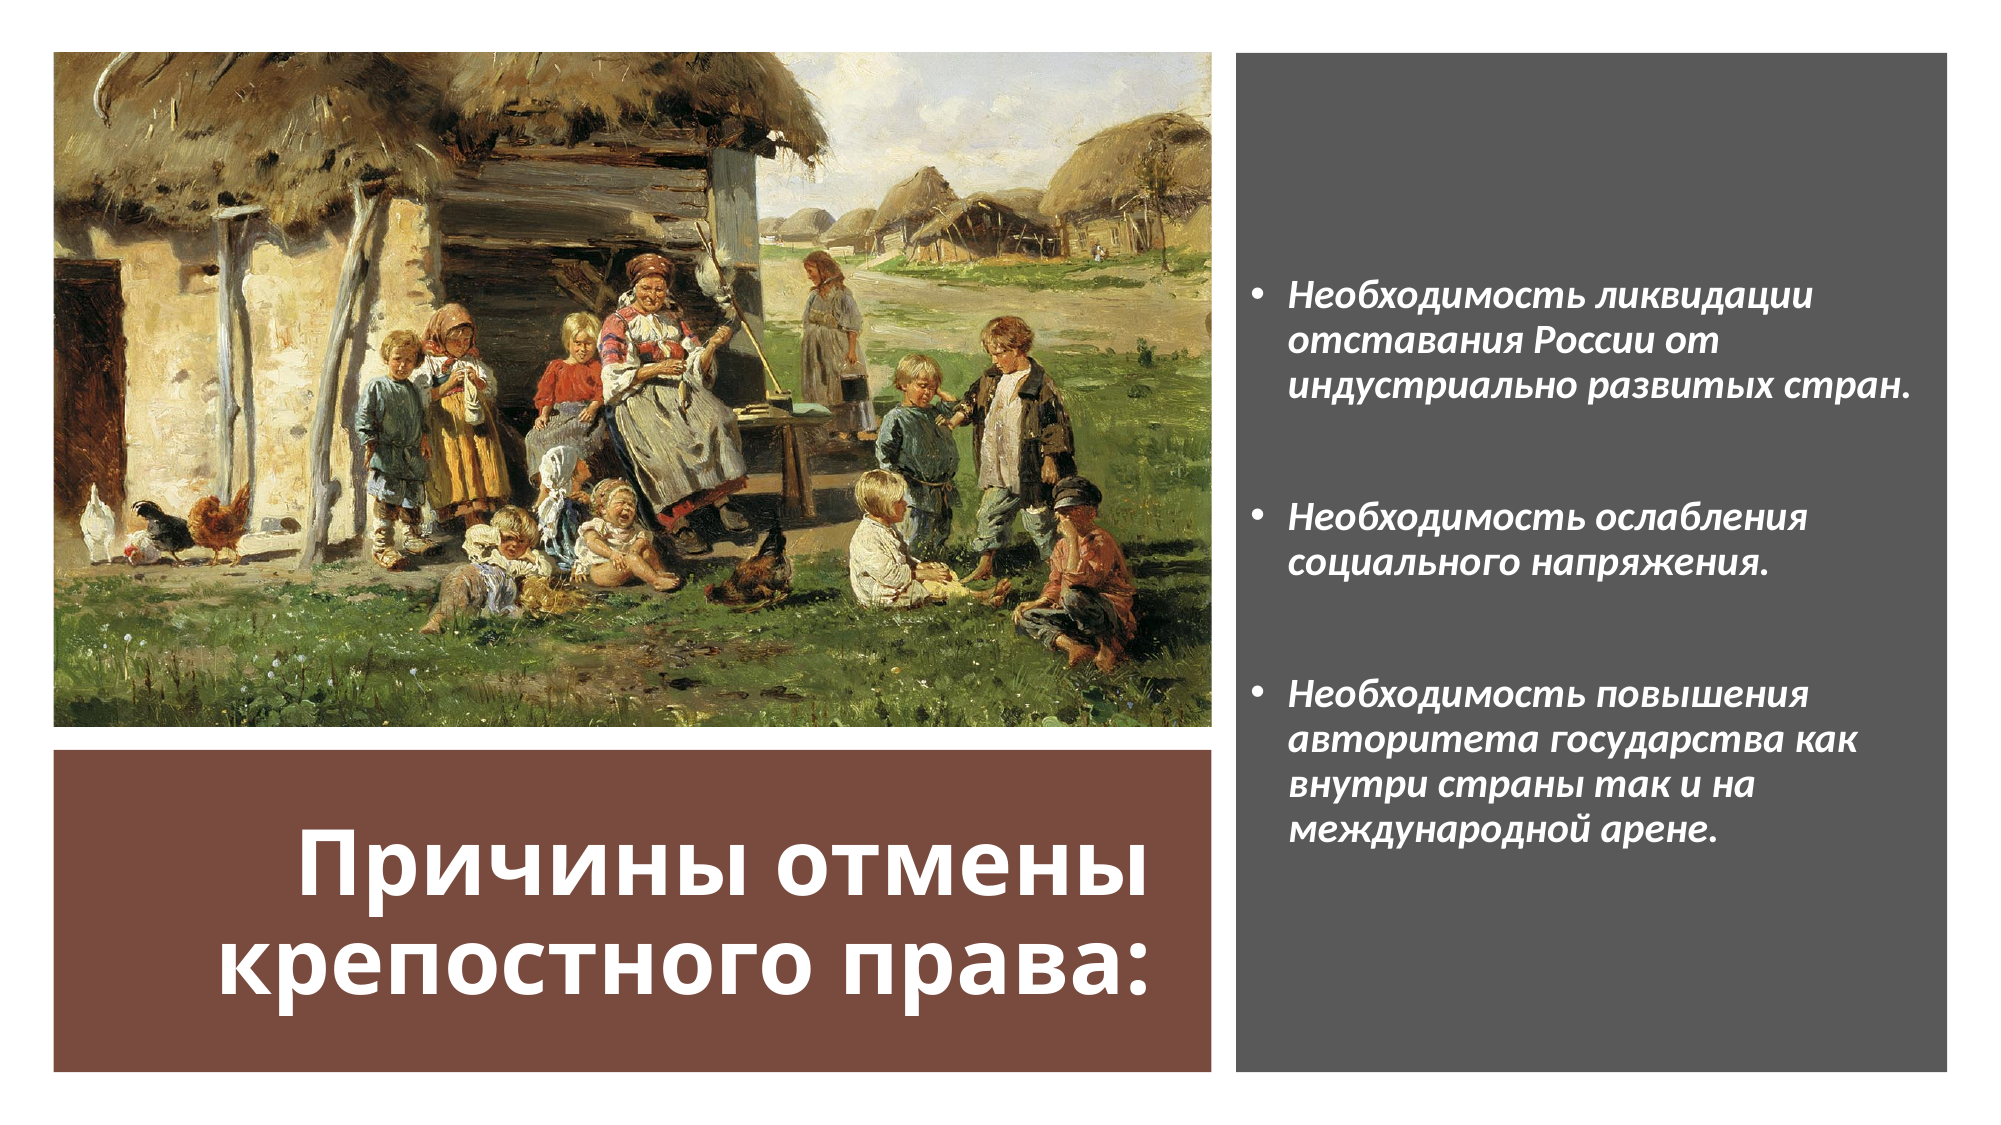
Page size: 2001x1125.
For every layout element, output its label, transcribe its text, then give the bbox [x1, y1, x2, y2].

picture [53, 52, 1212, 727]
text_box [53, 749, 1212, 1073]
title Причины отмены крепостного права: [85, 782, 1168, 1049]
list Необходимость ликвидации отставания России от индустриально развитых стран. Необходимость ослабления социального напряжения. Необходимость повышения авторитета государства как внутри страны так и на международной арене. [1235, 52, 1948, 1072]
